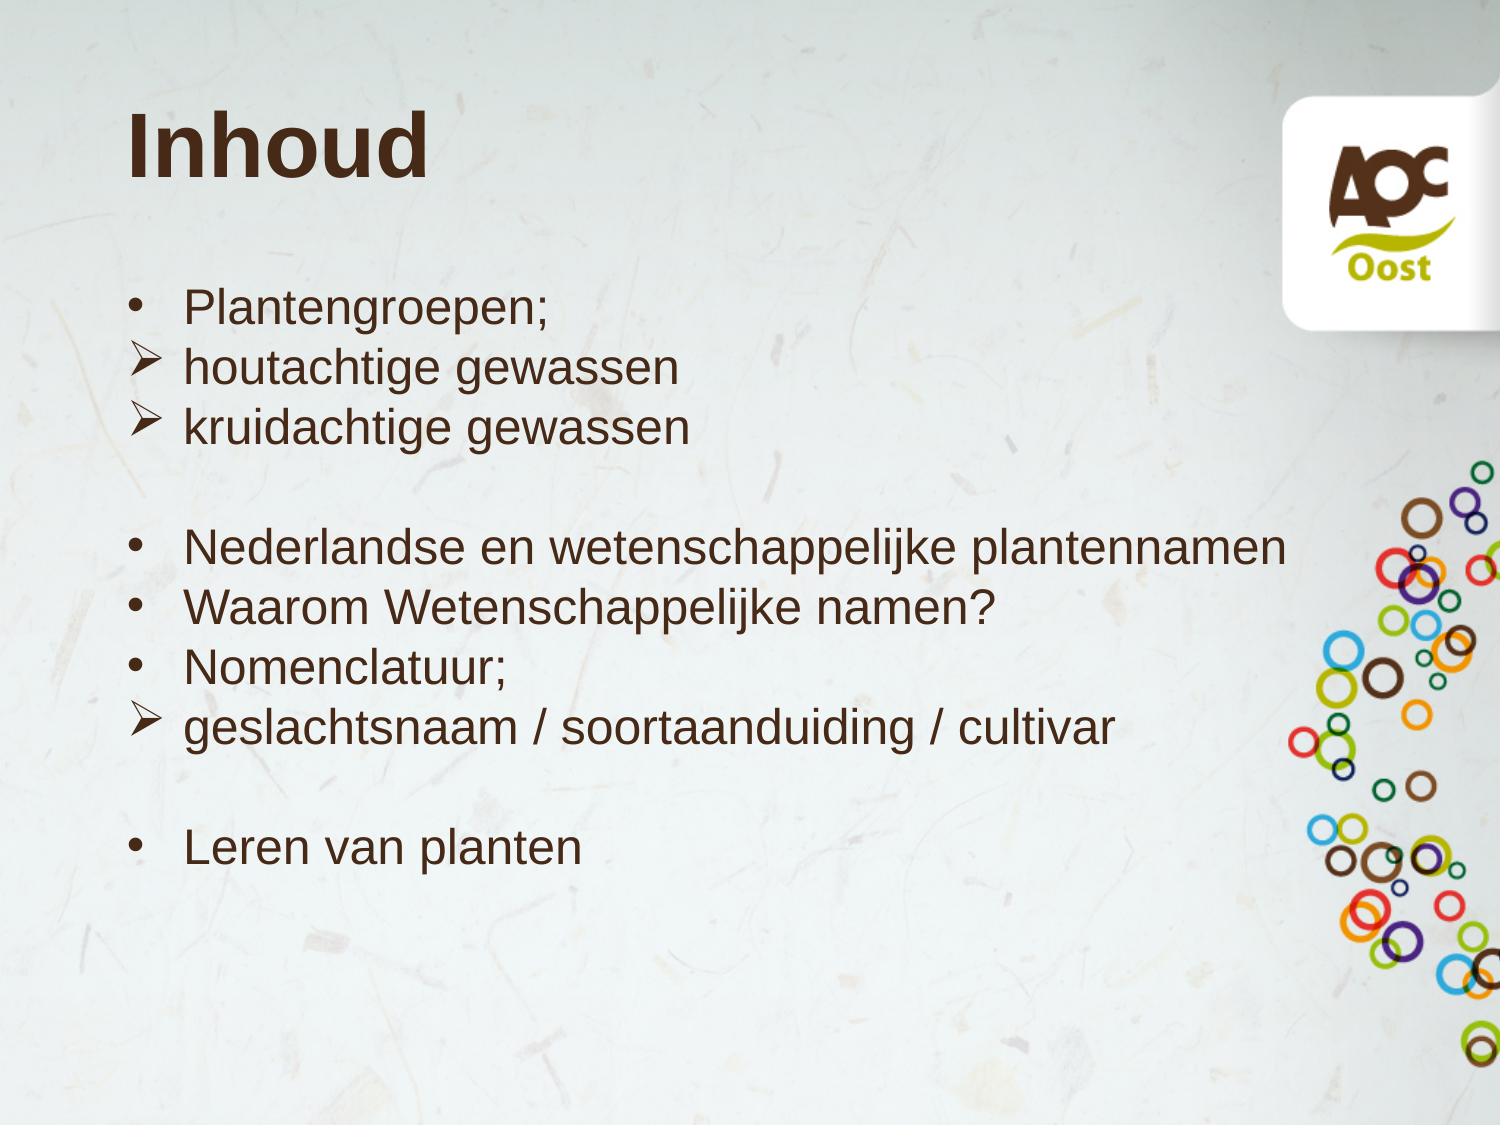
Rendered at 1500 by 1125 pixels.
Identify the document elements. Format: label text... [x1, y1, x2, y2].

picture [0, 0, 1500, 1125]
subtitle Plantengroepen; houtachtige gewassen kruidachtige gewassen Nederlandse en wetenschappelijke plantennamen Waarom Wetenschappelijke namen? Nomenclatuur; geslachtsnaam / soortaanduiding / cultivar Leren van planten [112, 267, 1341, 1012]
title Inhoud [112, 78, 1199, 256]
